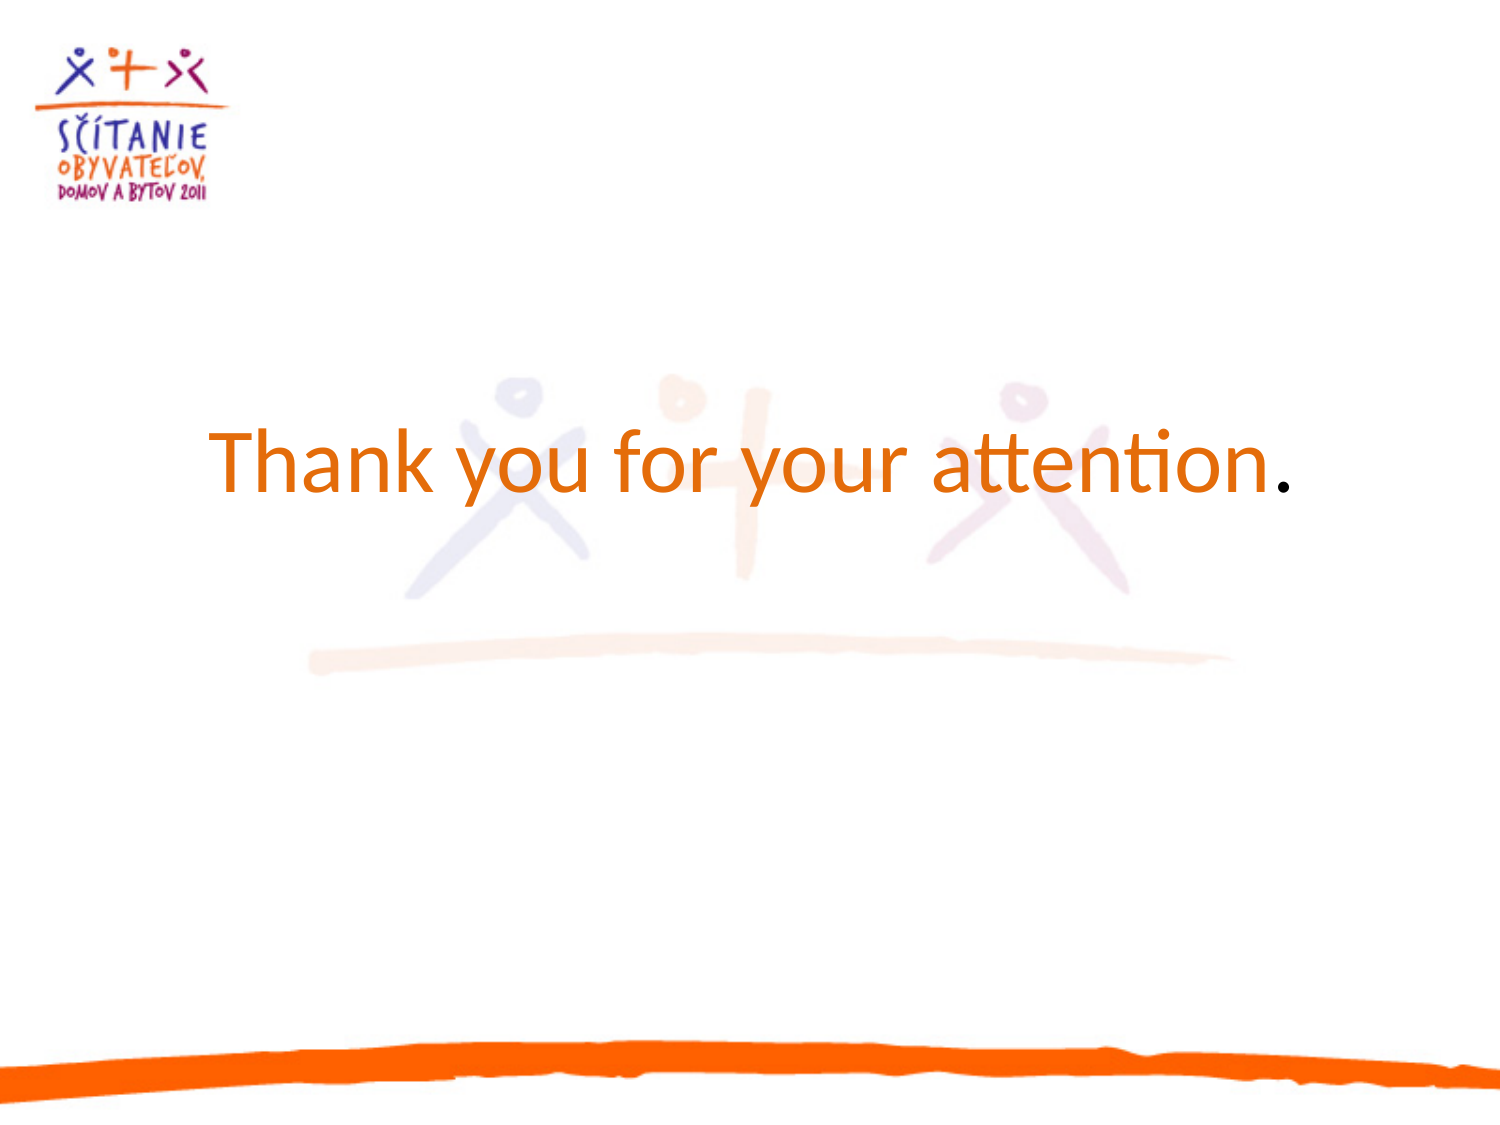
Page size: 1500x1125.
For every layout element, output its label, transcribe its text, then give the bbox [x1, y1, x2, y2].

picture [0, 0, 1500, 1125]
title Thank you for your attention. [76, 361, 1428, 550]
